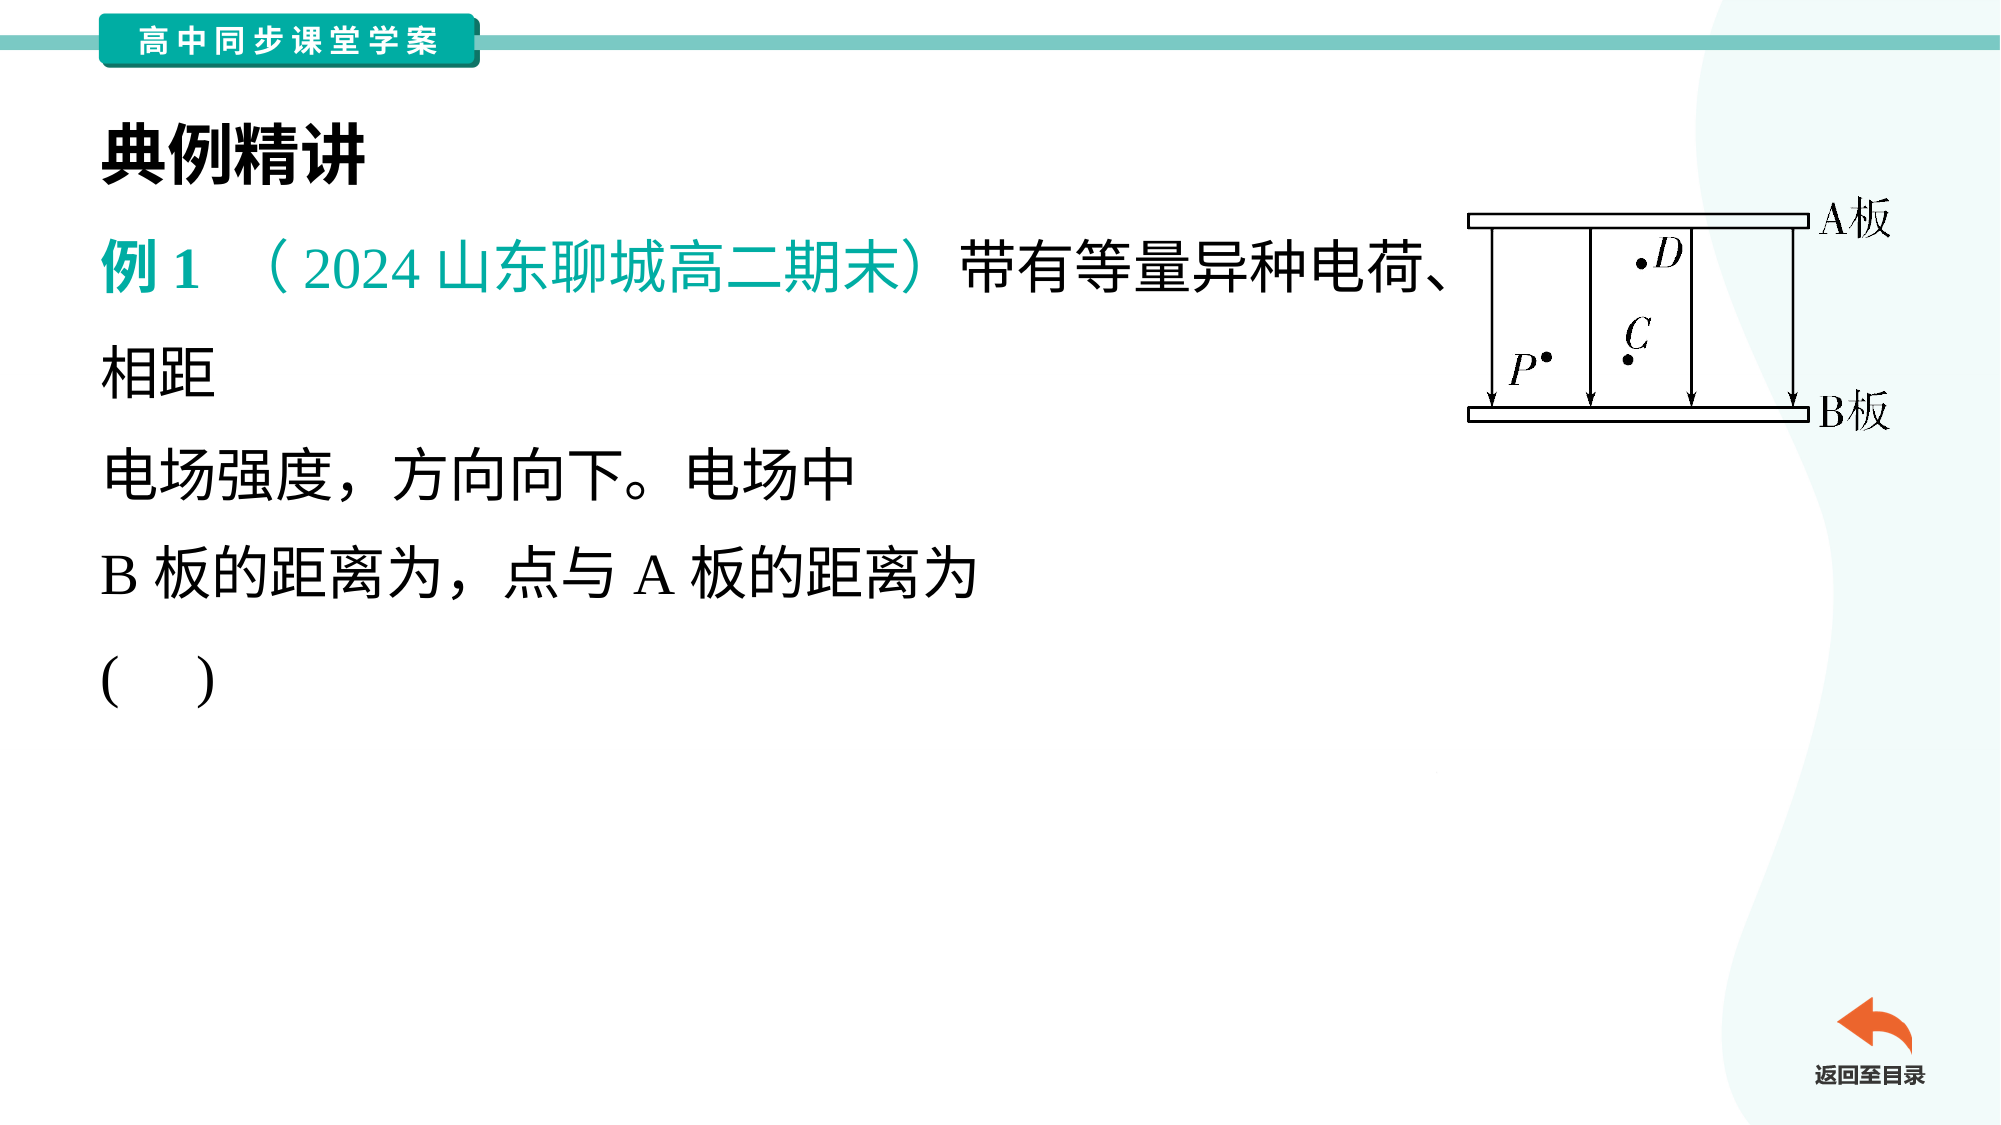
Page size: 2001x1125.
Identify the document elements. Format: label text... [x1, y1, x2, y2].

picture [0, 0, 2000, 1125]
text_box 典例精讲 [100, 76, 1899, 254]
